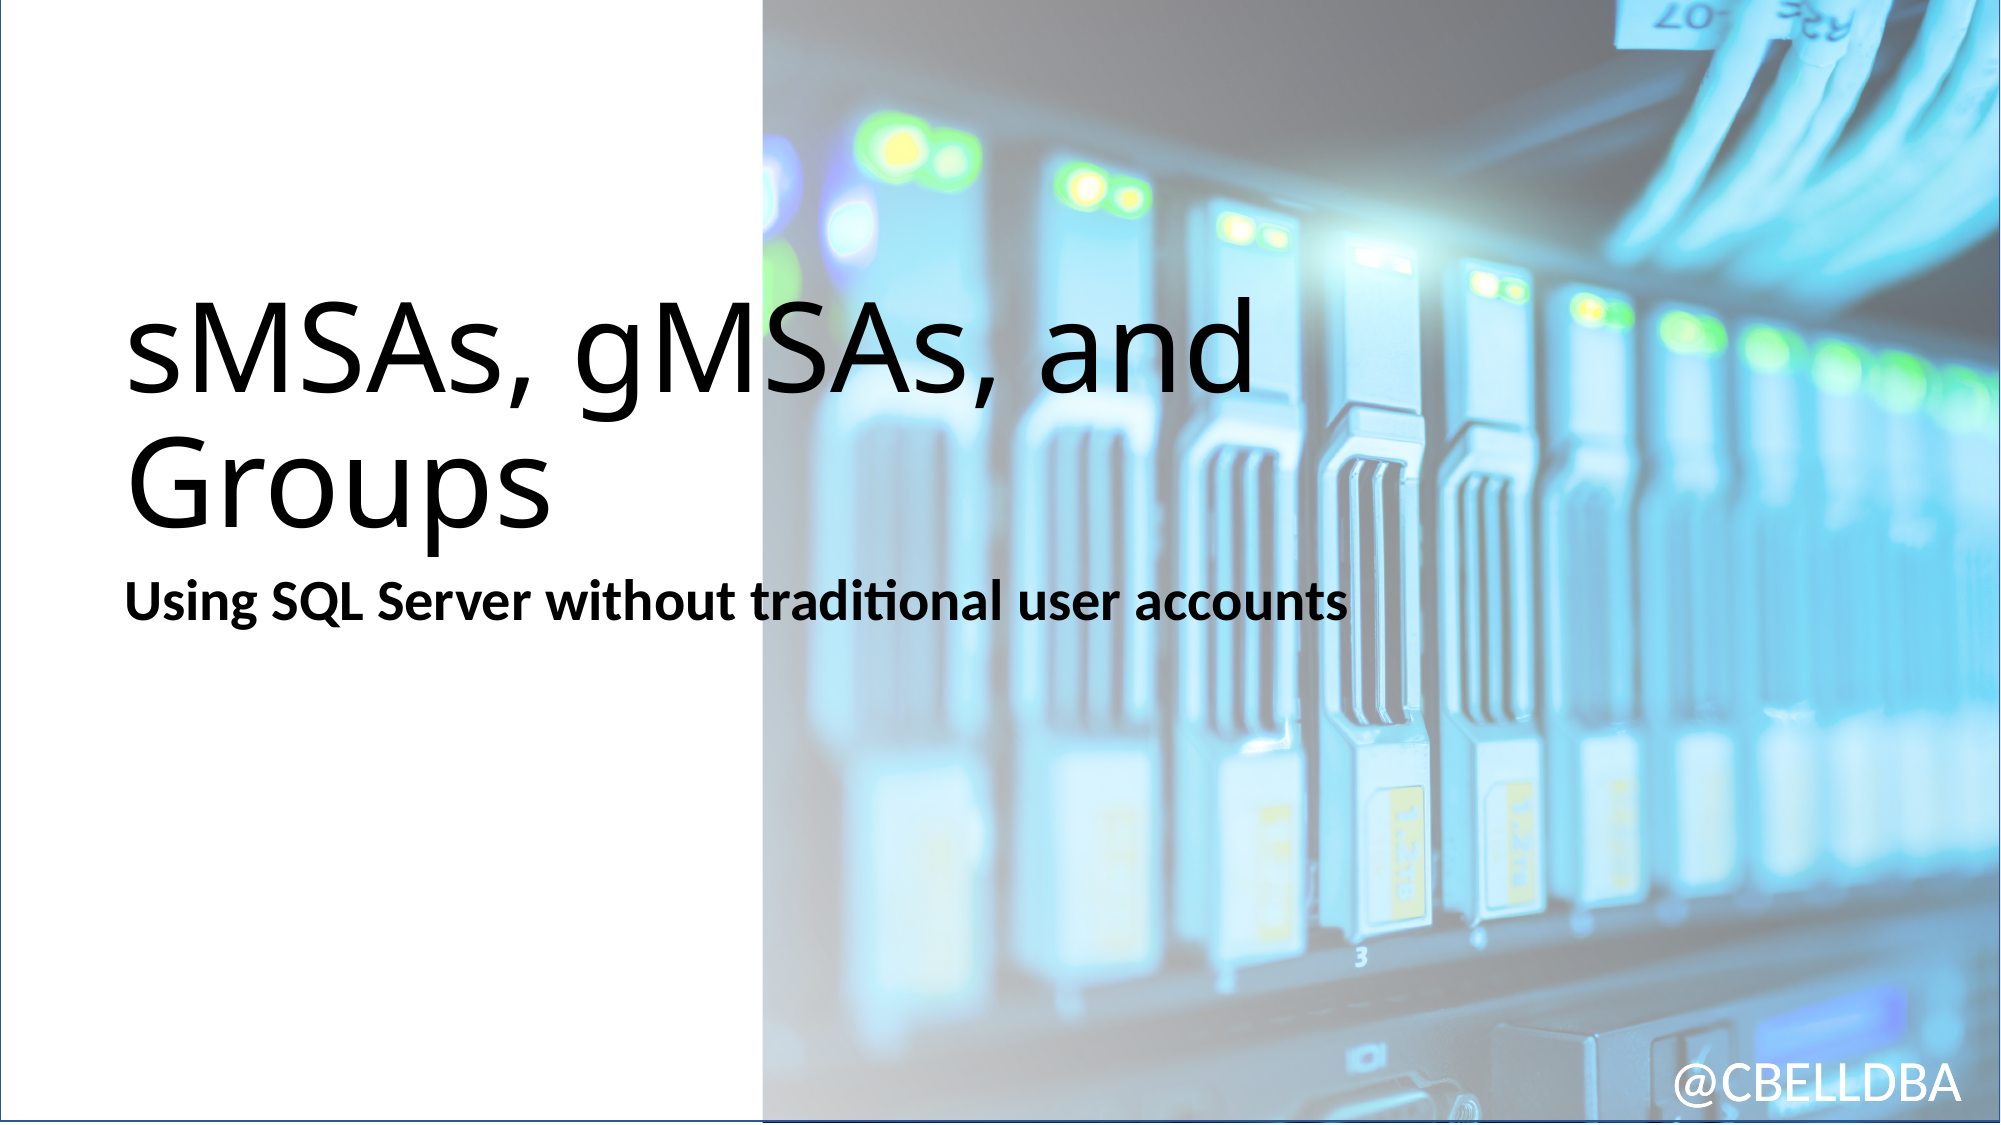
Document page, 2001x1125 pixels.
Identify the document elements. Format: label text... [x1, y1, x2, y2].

title sMSAs, gMSAs, and Groups [109, 170, 1610, 562]
subtitle Using SQL Server without traditional user accounts [109, 562, 1610, 835]
